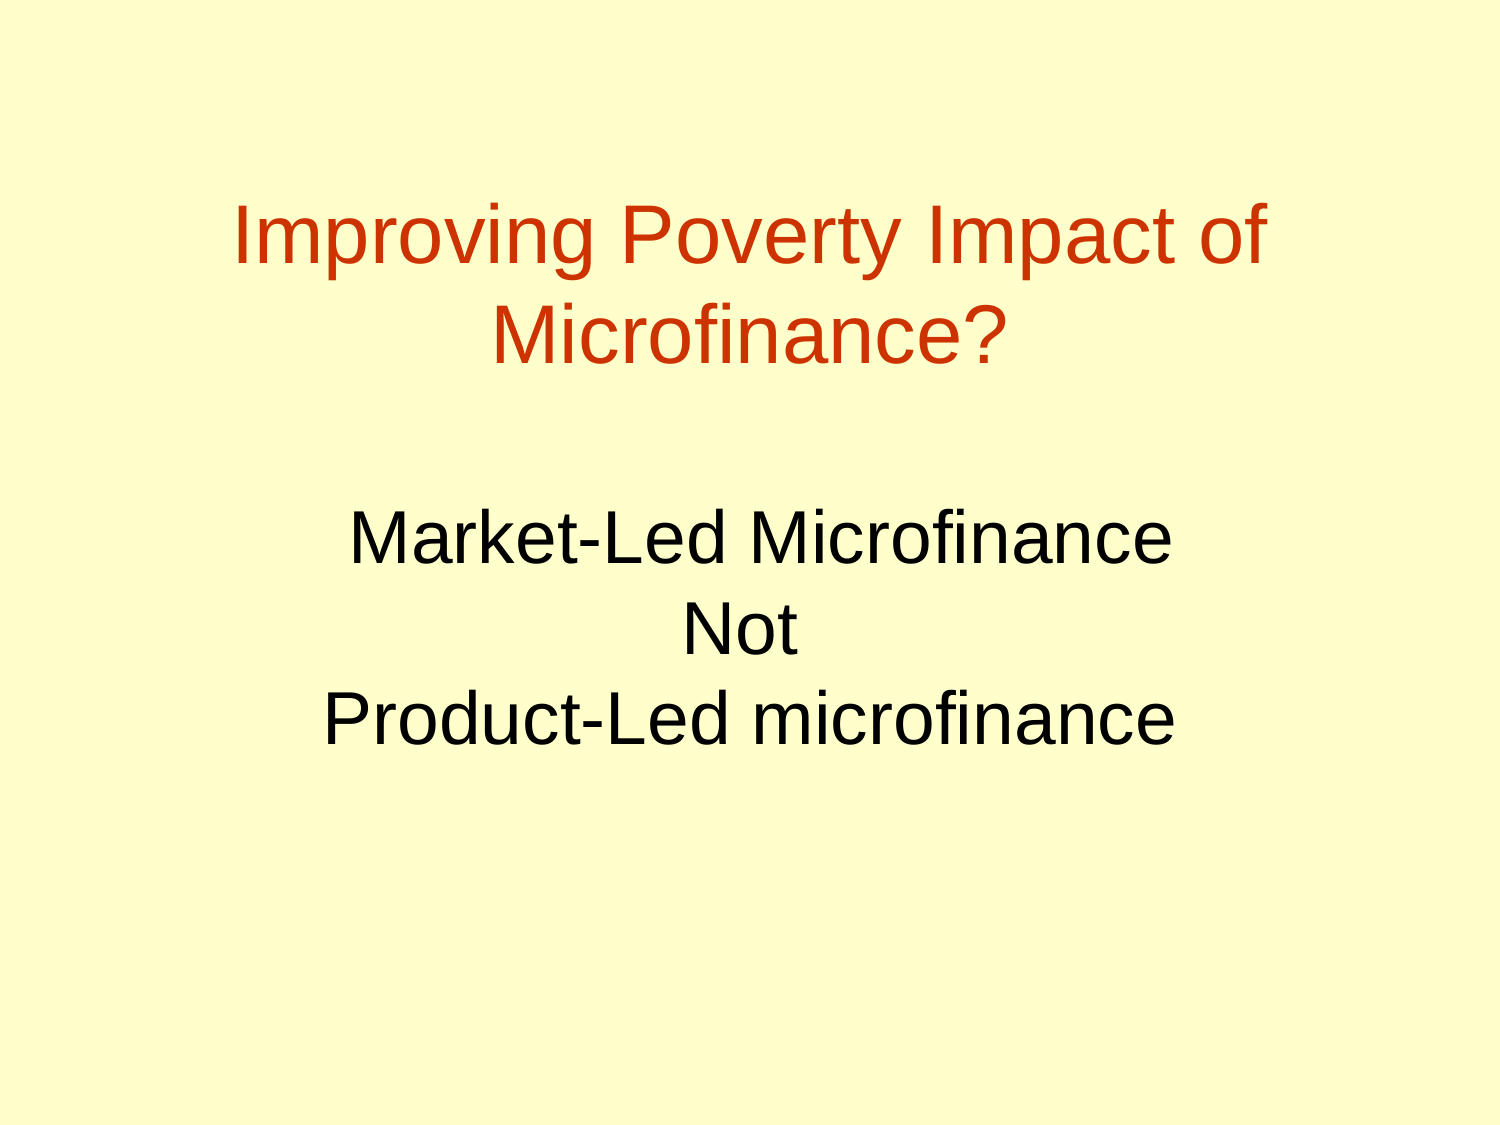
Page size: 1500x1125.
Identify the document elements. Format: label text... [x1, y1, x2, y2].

title Improving Poverty Impact of Microfinance? Market-Led Microfinance Not Product-Led microfinance [112, 349, 1388, 591]
